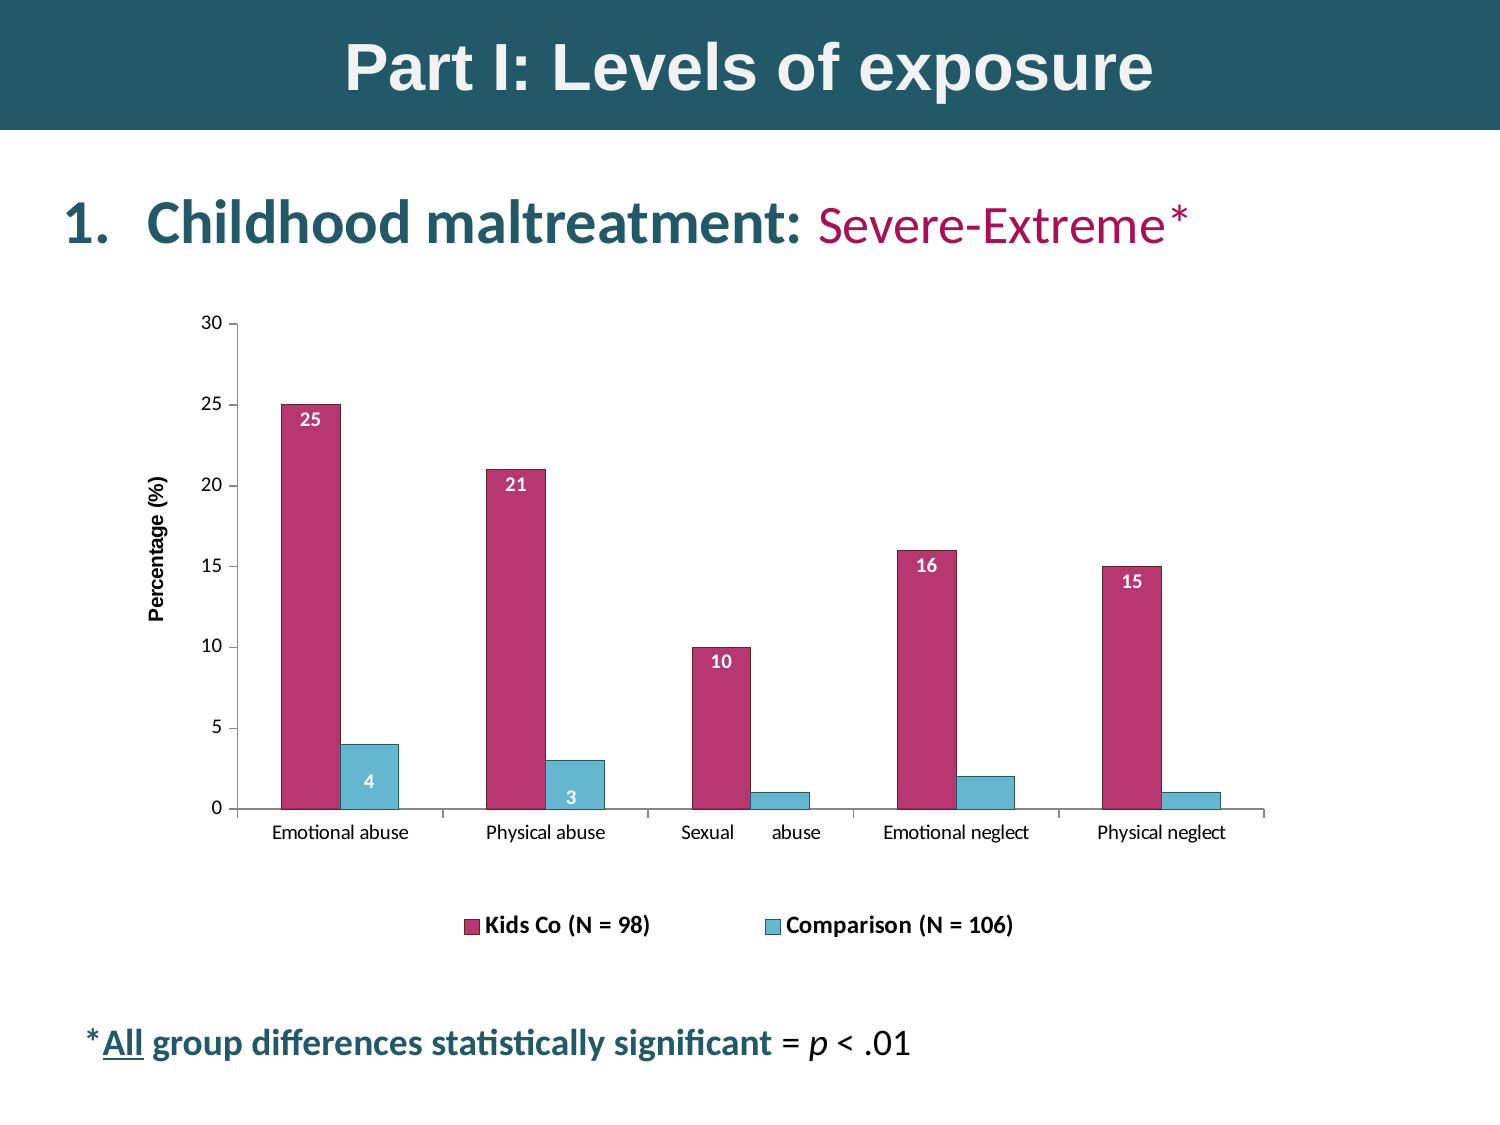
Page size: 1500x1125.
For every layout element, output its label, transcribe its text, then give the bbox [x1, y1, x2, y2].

text_box *All group differences statistically significant = p < .01 [68, 1010, 1159, 1071]
text_box Part I: Levels of exposure [0, 0, 1500, 130]
text_box Childhood maltreatment: Severe-Extreme* [48, 173, 1394, 263]
chart [95, 263, 1372, 991]
